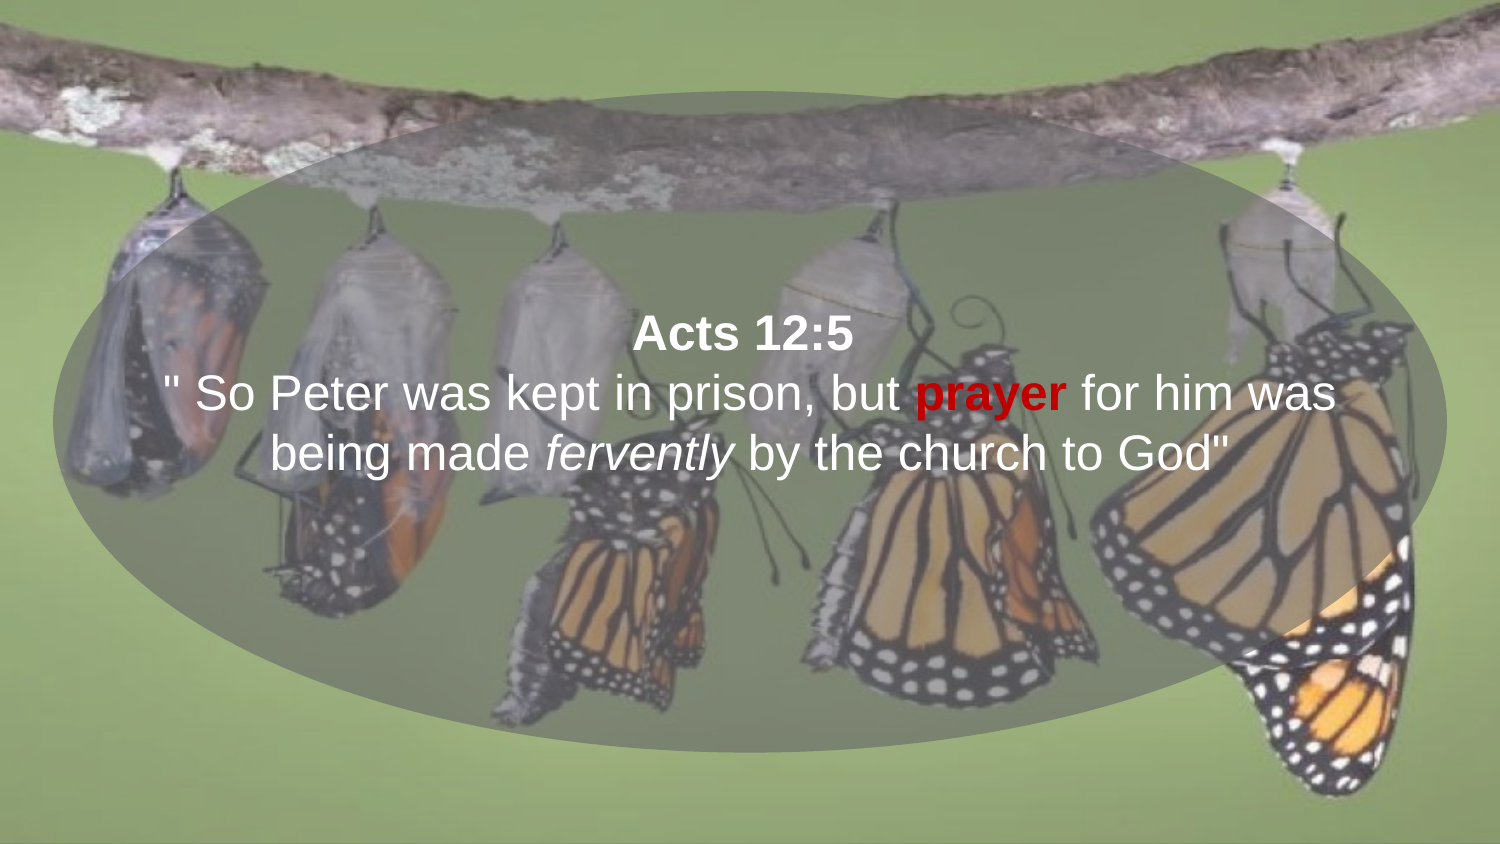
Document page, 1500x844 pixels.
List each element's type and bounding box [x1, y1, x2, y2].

text_box [52, 90, 1448, 753]
picture [0, 0, 1500, 844]
